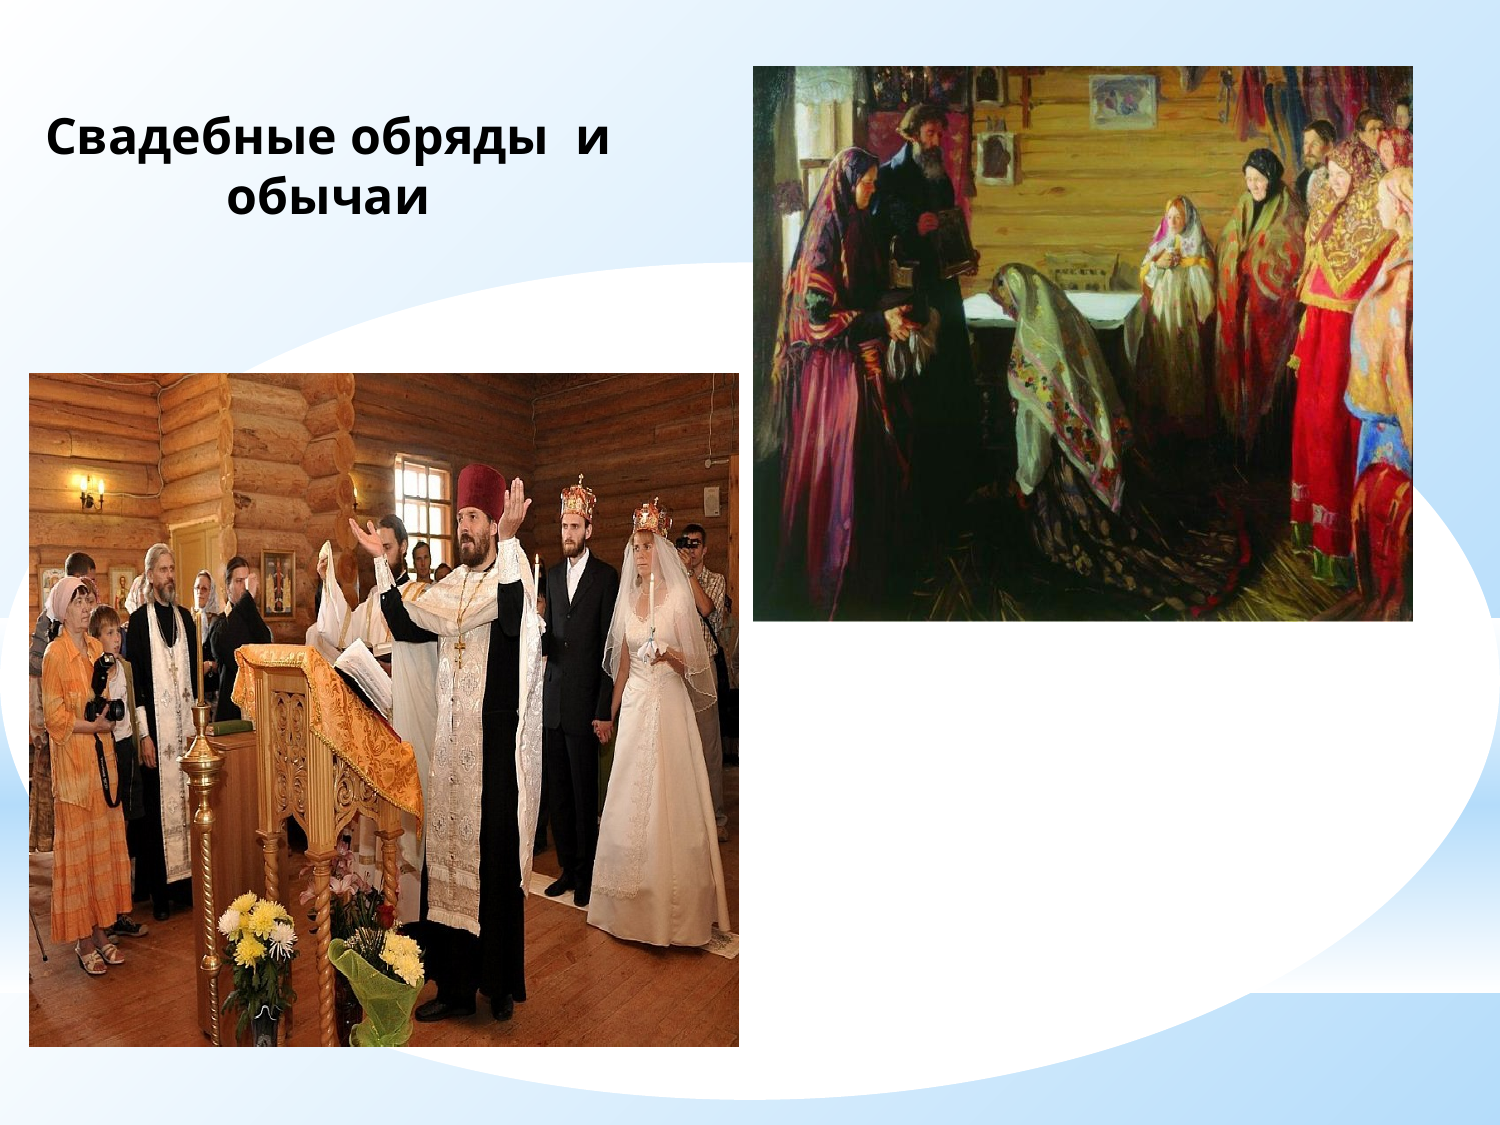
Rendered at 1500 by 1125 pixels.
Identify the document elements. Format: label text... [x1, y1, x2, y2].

text_box Свадебные обряды и обычаи [30, 30, 627, 232]
picture [753, 66, 1413, 622]
picture [29, 373, 739, 1048]
text_box [14, 349, 713, 1059]
